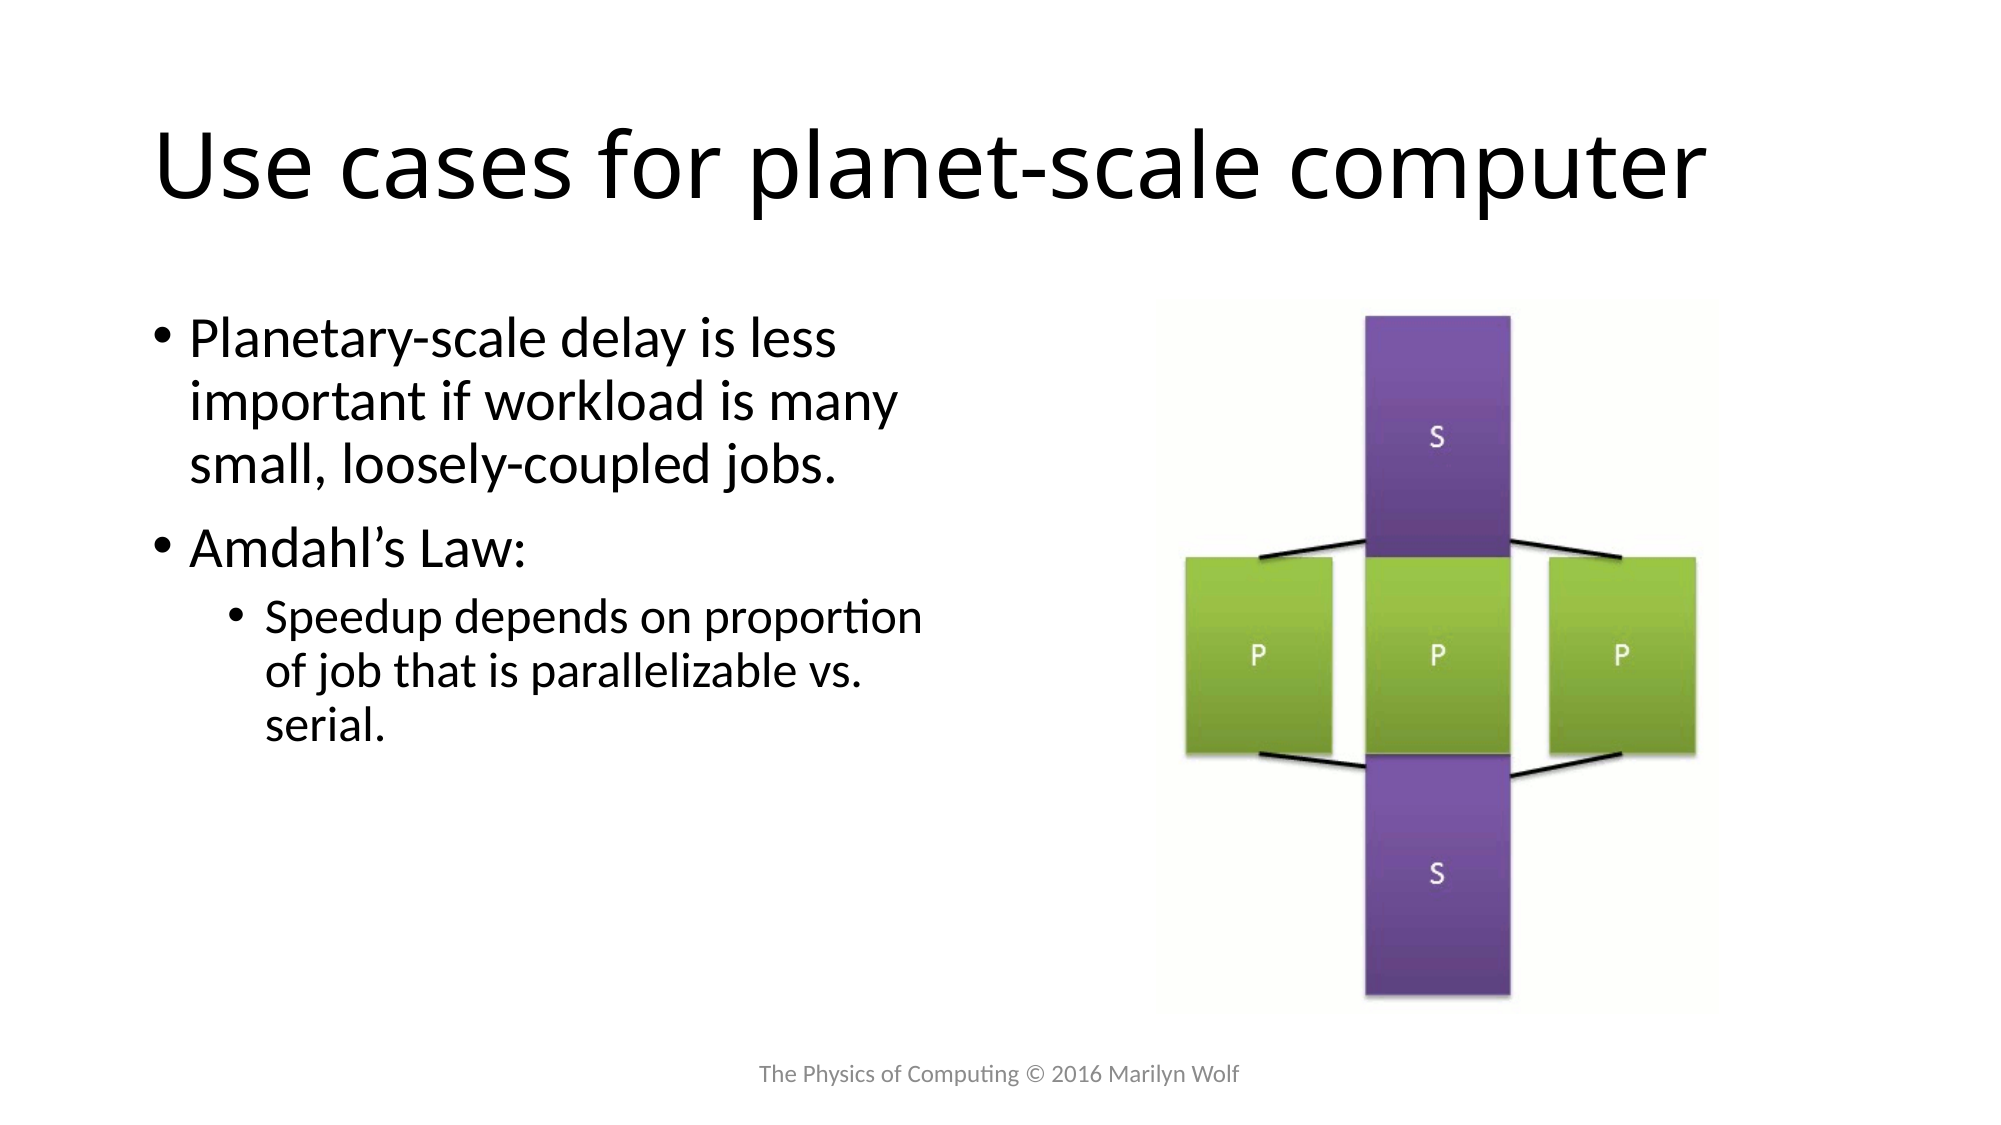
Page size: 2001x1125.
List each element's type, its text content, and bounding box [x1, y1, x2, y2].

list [1156, 299, 1719, 1014]
footer The Physics of Computing © 2016 Marilyn Wolf [662, 1042, 1338, 1103]
title Use cases for planet-scale computer [137, 59, 1863, 278]
